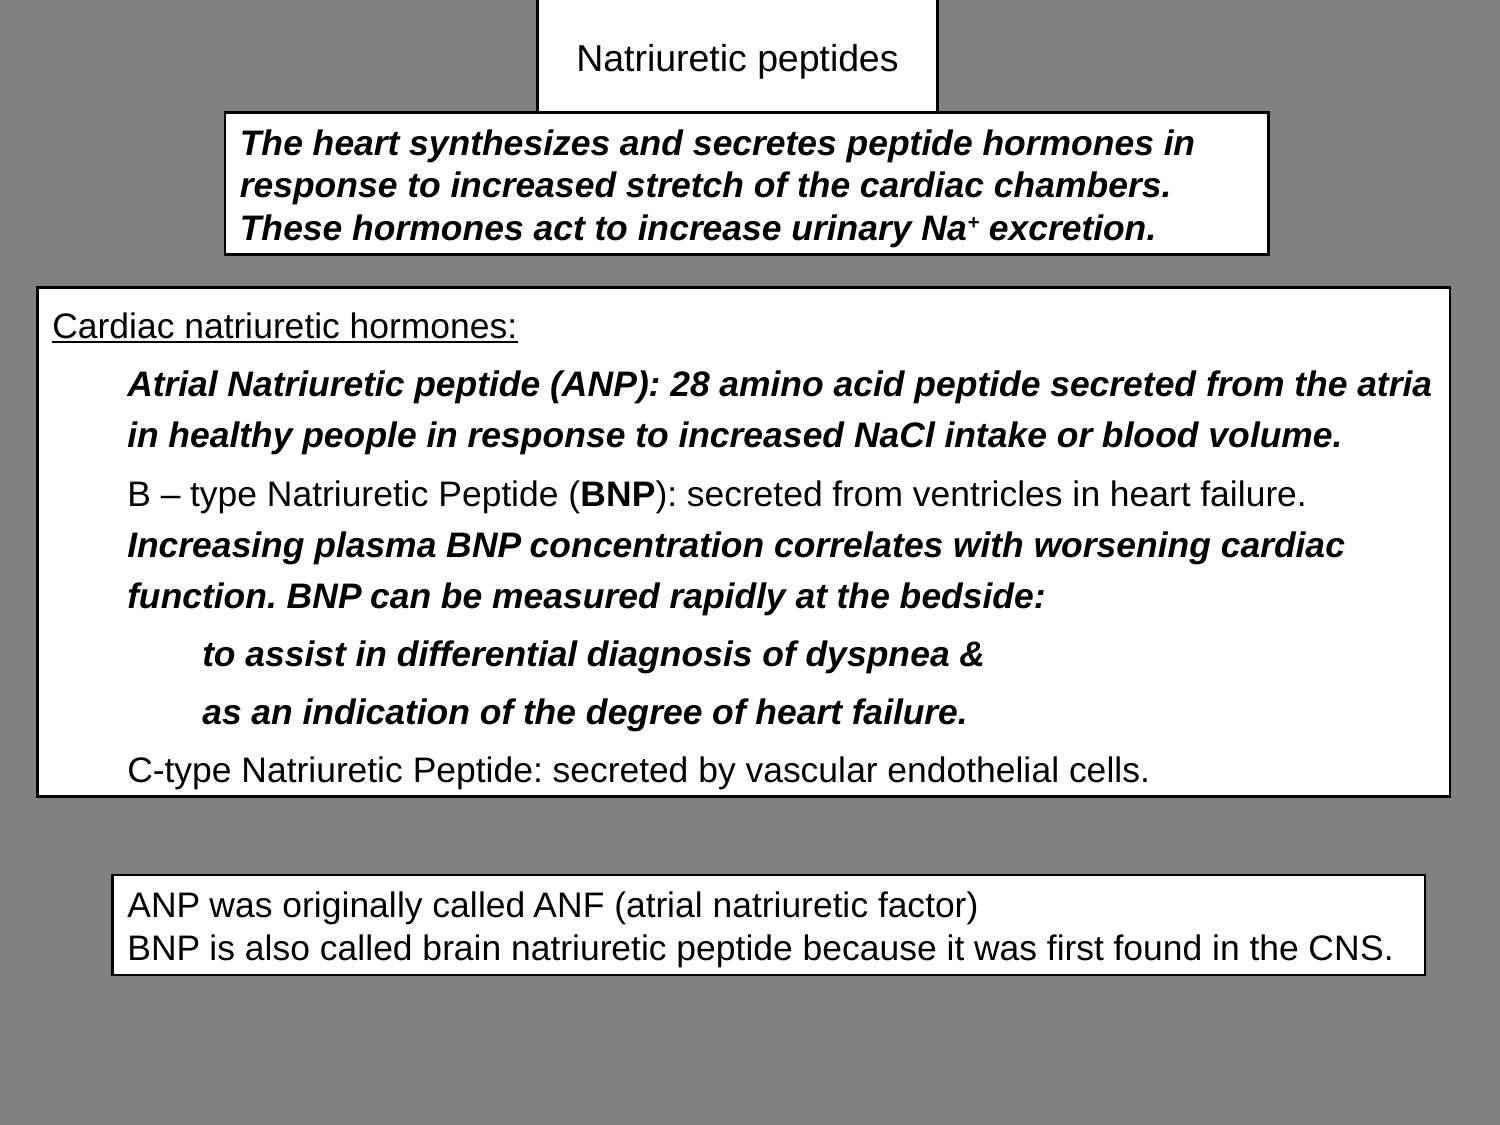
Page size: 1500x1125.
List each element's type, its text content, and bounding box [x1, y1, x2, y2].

text_box The heart synthesizes and secretes peptide hormones in response to increased stretch of the cardiac chambers. These hormones act to increase urinary Na+ excretion. [224, 112, 1269, 255]
title Natriuretic peptides [536, 0, 939, 112]
text_box ANP was originally called ANF (atrial natriuretic factor) BNP is also called brain natriuretic peptide because it was first found in the CNS. [112, 875, 1425, 975]
text_box Cardiac natriuretic hormones: Atrial Natriuretic peptide (ANP): 28 amino acid peptide secreted from the atria in healthy people in response to increased NaCl intake or blood volume. B – type Natriuretic Peptide (BNP): secreted from ventricles in heart failure. Increasing plasma BNP concentration correlates with worsening cardiac function. BNP can be measured rapidly at the bedside: to assist in differential diagnosis of dyspnea & as an indication of the degree of heart failure. C-type Natriuretic Peptide: secreted by vascular endothelial cells. [37, 287, 1450, 797]
